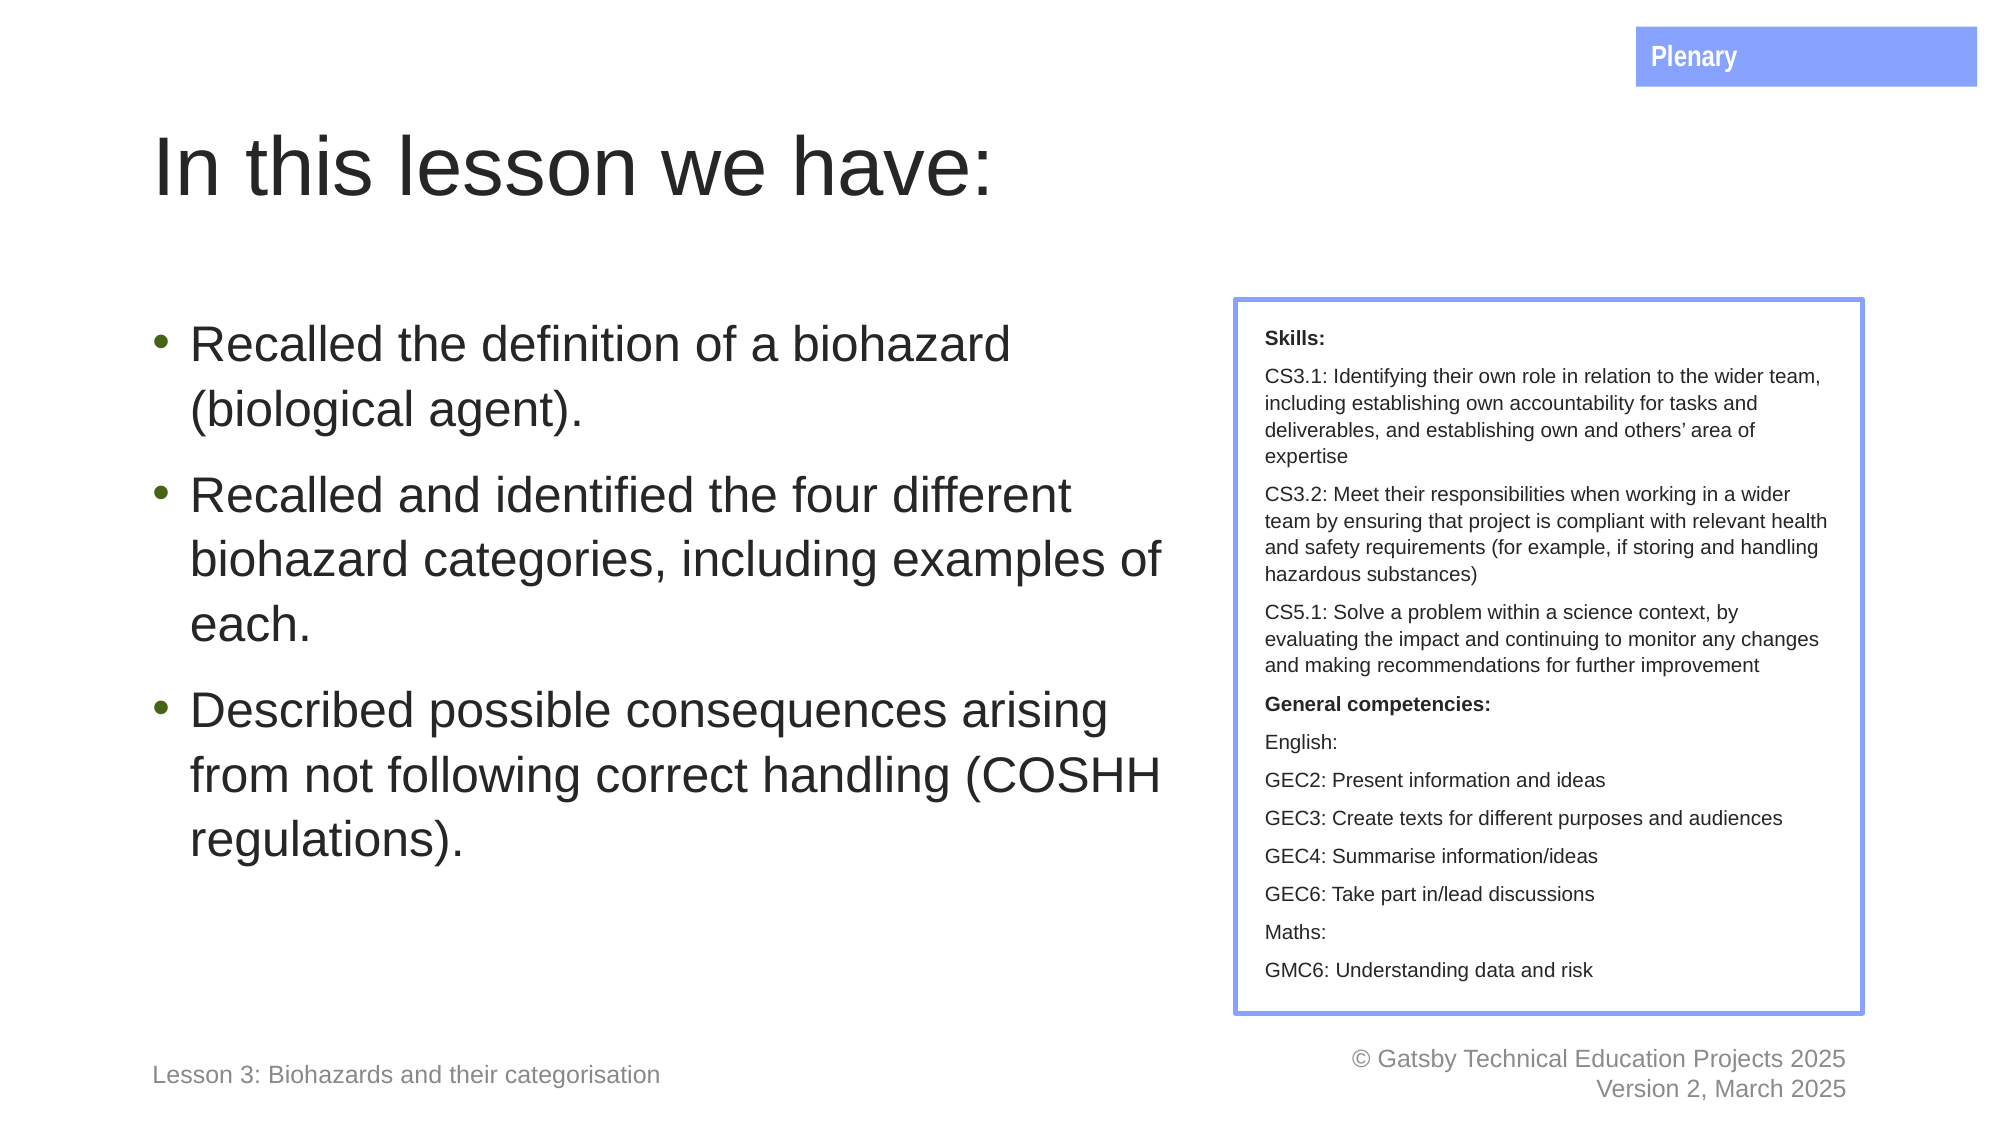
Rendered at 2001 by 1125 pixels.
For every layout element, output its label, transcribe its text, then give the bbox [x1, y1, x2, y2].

list Recalled the definition of a biohazard (biological agent). Recalled and identified the four different biohazard categories, including examples of each. Described possible consequences arising from not following correct handling (COSHH regulations). [137, 299, 1188, 1014]
title In this lesson we have: [137, 59, 1863, 278]
list Lesson 3: Biohazards and their categorisation [137, 1042, 829, 1103]
list Skills: CS3.1: Identifying their own role in relation to the wider team, including establishing own accountability for tasks and deliverables, and establishing own and others’ area of expertise CS3.2: Meet their responsibilities when working in a wider team by ensuring that project is compliant with relevant health and safety requirements (for example, if storing and handling hazardous substances) CS5.1: Solve a problem within a science context, by evaluating the impact and continuing to monitor any changes and making recommendations for further improvement General competencies: English: GEC2: Present information and ideas GEC3: Create texts for different purposes and audiences GEC4: Summarise information/ideas GEC6: Take part in/lead discussions Maths: GMC6: Understanding data and risk [1233, 297, 1865, 1016]
list Plenary [1636, 26, 1978, 87]
